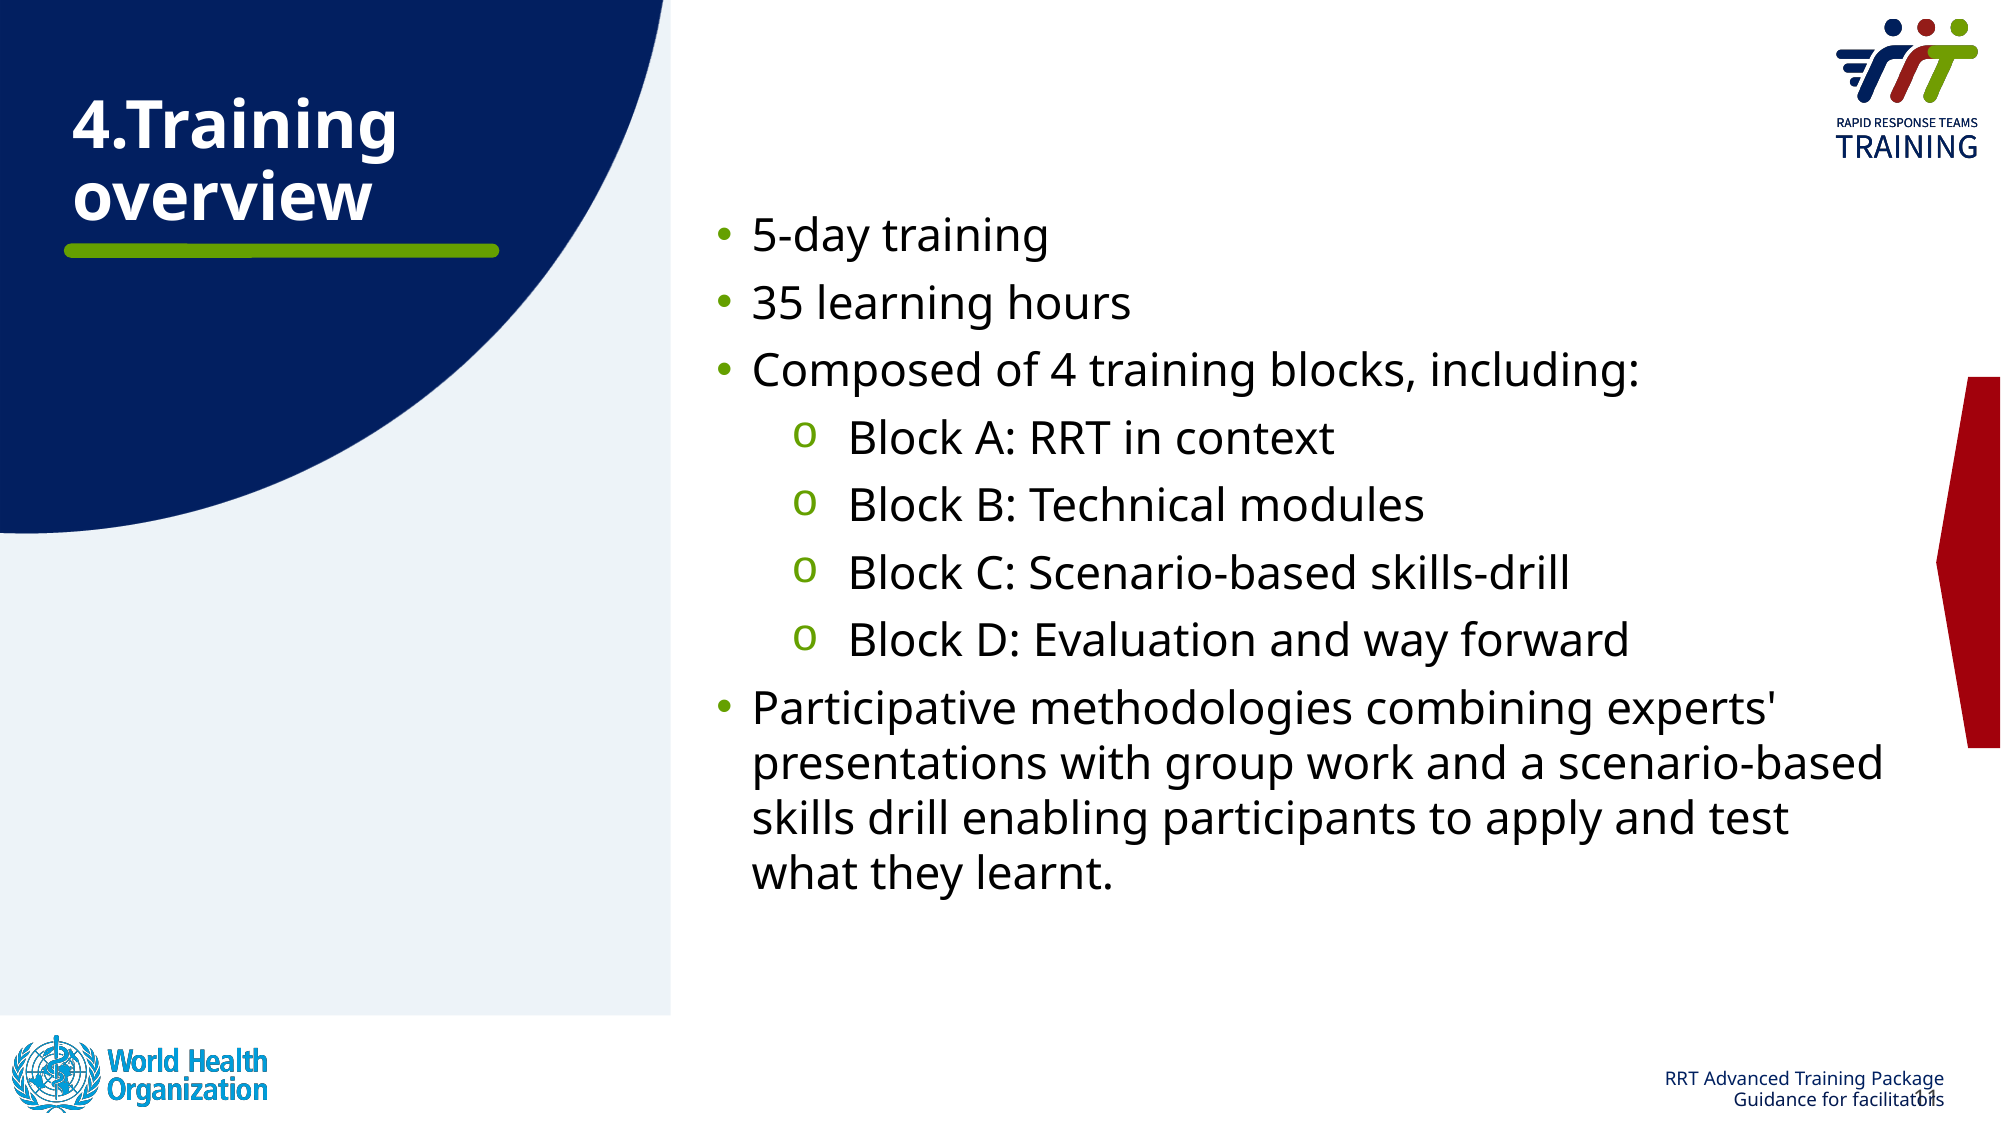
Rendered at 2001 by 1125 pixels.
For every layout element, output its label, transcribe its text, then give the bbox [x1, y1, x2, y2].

picture [34, 1054, 43, 1078]
picture [0, 0, 670, 538]
picture [30, 1083, 37, 1091]
picture [24, 1054, 36, 1087]
title 4.Training overview [64, 84, 602, 243]
picture [12, 1035, 54, 1068]
picture [50, 1108, 62, 1113]
picture [40, 1062, 47, 1070]
picture [71, 1053, 90, 1091]
picture [36, 1088, 78, 1105]
picture [46, 1056, 54, 1062]
picture [1835, 19, 1978, 167]
picture [59, 1035, 267, 1113]
text_box 5-day training 35 learning hours Composed of 4 training blocks, including: Block A: RRT in context Block B: Technical modules Block C: Scenario-based skills-drill Block D: Evaluation and way forward Participative methodologies combining experts' presentations with group work and a scenario-based skills drill enabling participants to apply and test what they learnt. [708, 198, 1905, 906]
picture [22, 1062, 26, 1077]
picture [12, 1083, 48, 1113]
